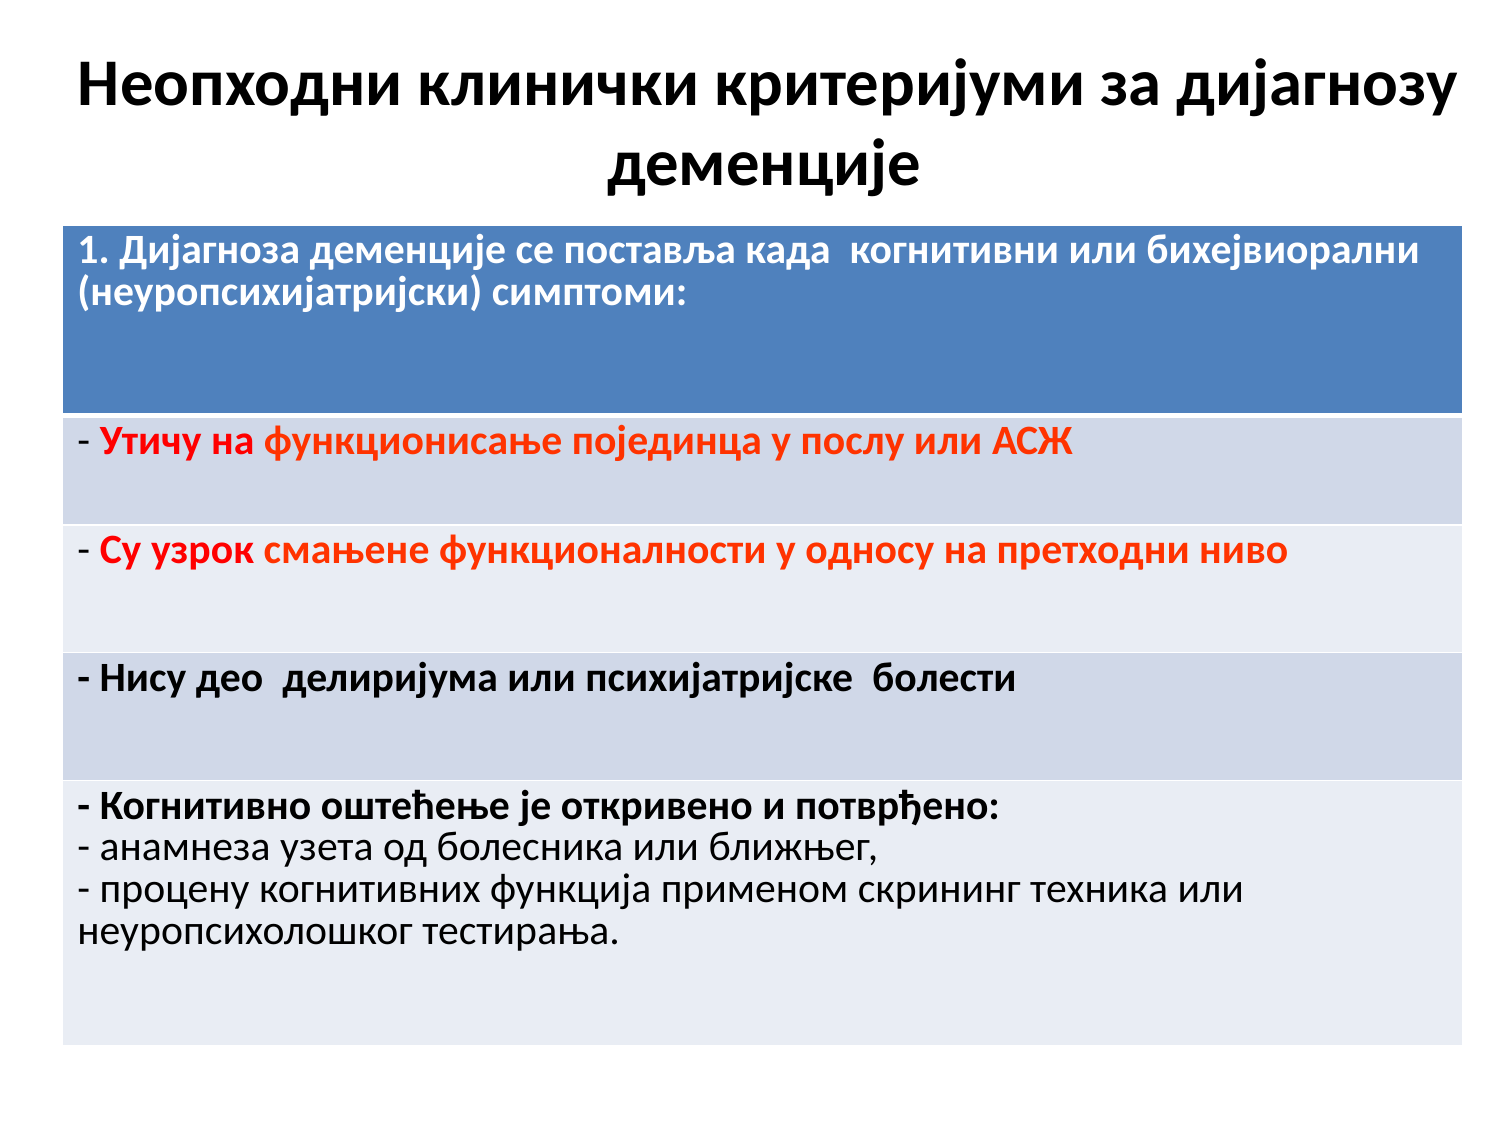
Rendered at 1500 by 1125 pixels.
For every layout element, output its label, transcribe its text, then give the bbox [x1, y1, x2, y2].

title Неопходни клинички критеријуми за дијагнозу деменције [37, 0, 1500, 238]
table_header 1. Дијагноза деменције се поставља када когнитивни или бихејвиорални (неуропсихијатријски) симптоми: [63, 226, 1462, 413]
table_cell - Когнитивно оштећење је откривено и потврђено: - анамнеза узета од болесника или ближњег, - процену когнитивних функција применом скрининг техника или неуропсихолошког тестирања. [63, 781, 1462, 1045]
table_cell - Су узрок смањене функционалности у односу на претходни ниво [63, 526, 1462, 652]
table_cell - Утичу на функционисање појединца у послу или АСЖ [63, 418, 1462, 524]
table_cell - Нису део делиријума или психијатријске болести [63, 653, 1462, 780]
